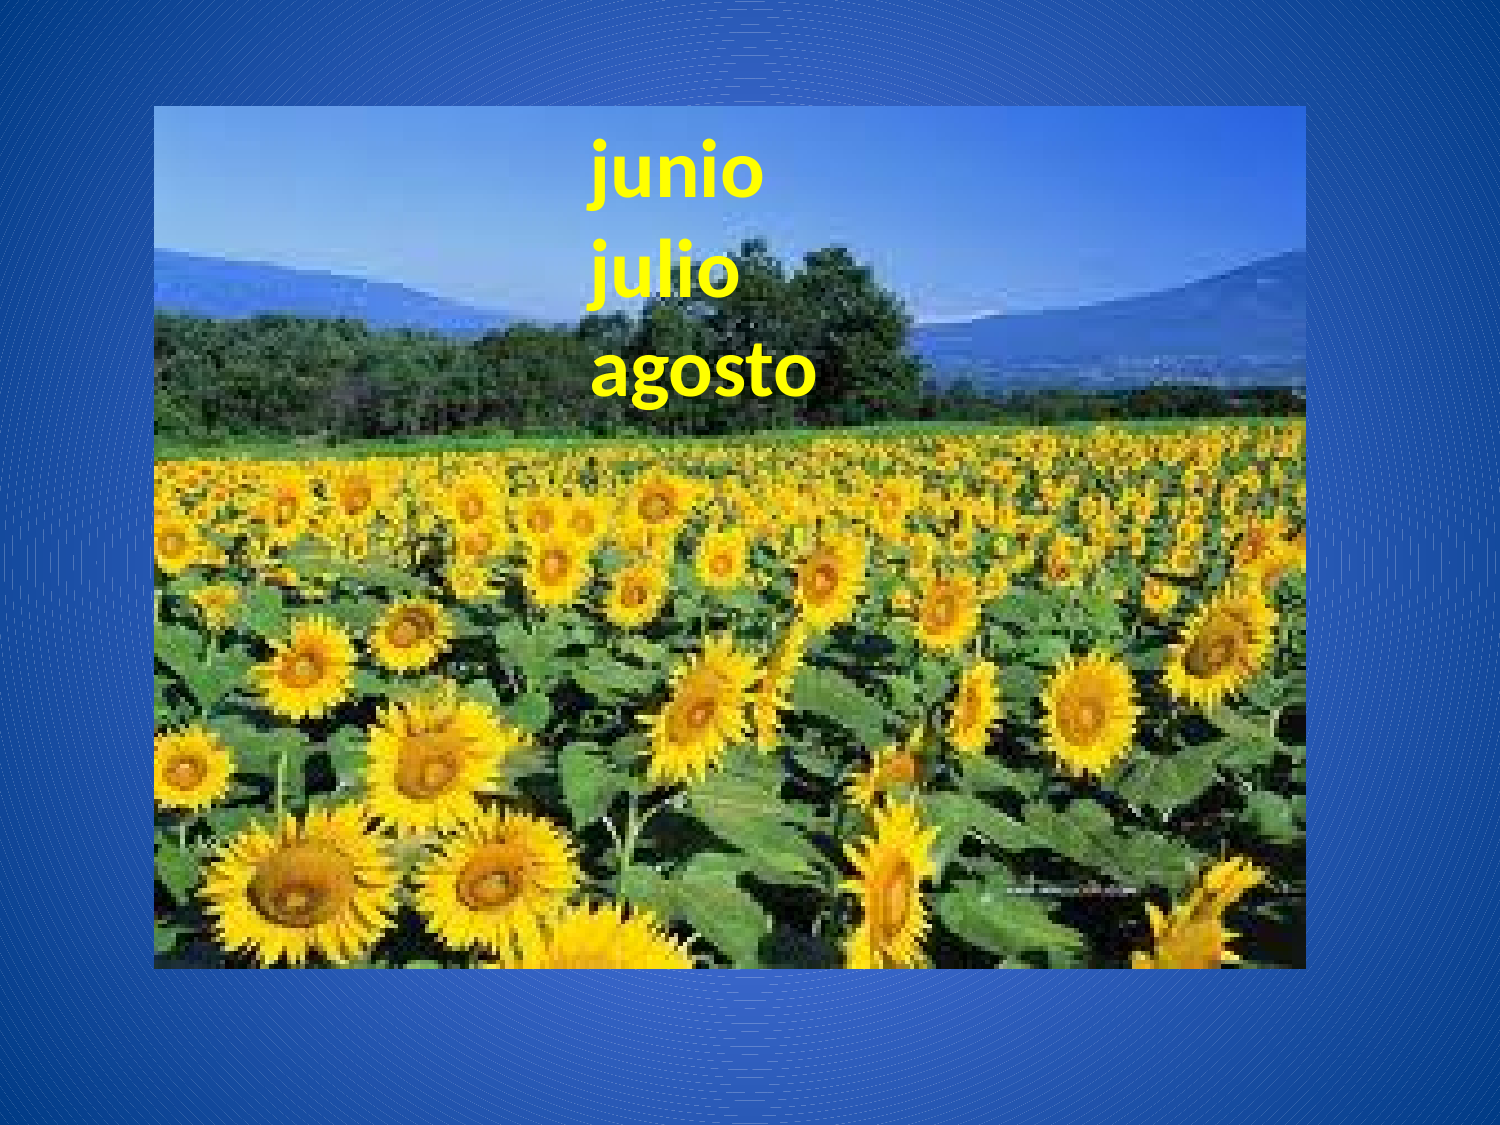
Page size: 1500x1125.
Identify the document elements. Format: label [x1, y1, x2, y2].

picture [154, 105, 1307, 969]
